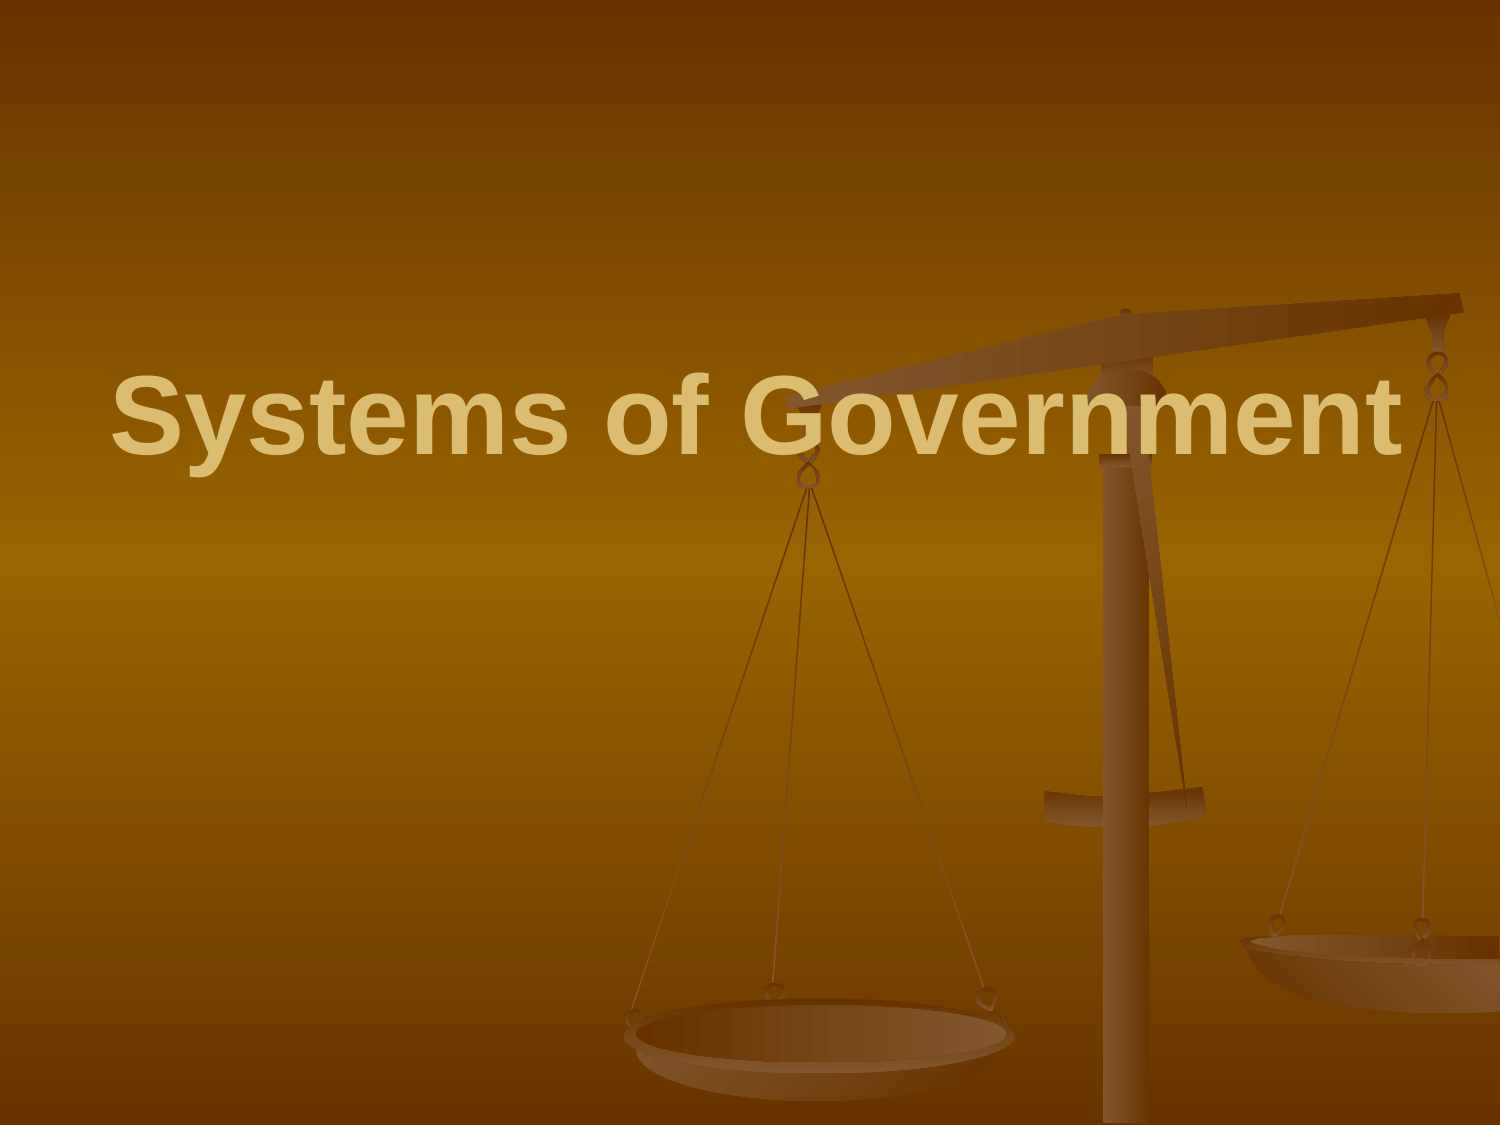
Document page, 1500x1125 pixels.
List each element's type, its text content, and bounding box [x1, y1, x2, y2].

title Systems of Government [74, 199, 1438, 486]
